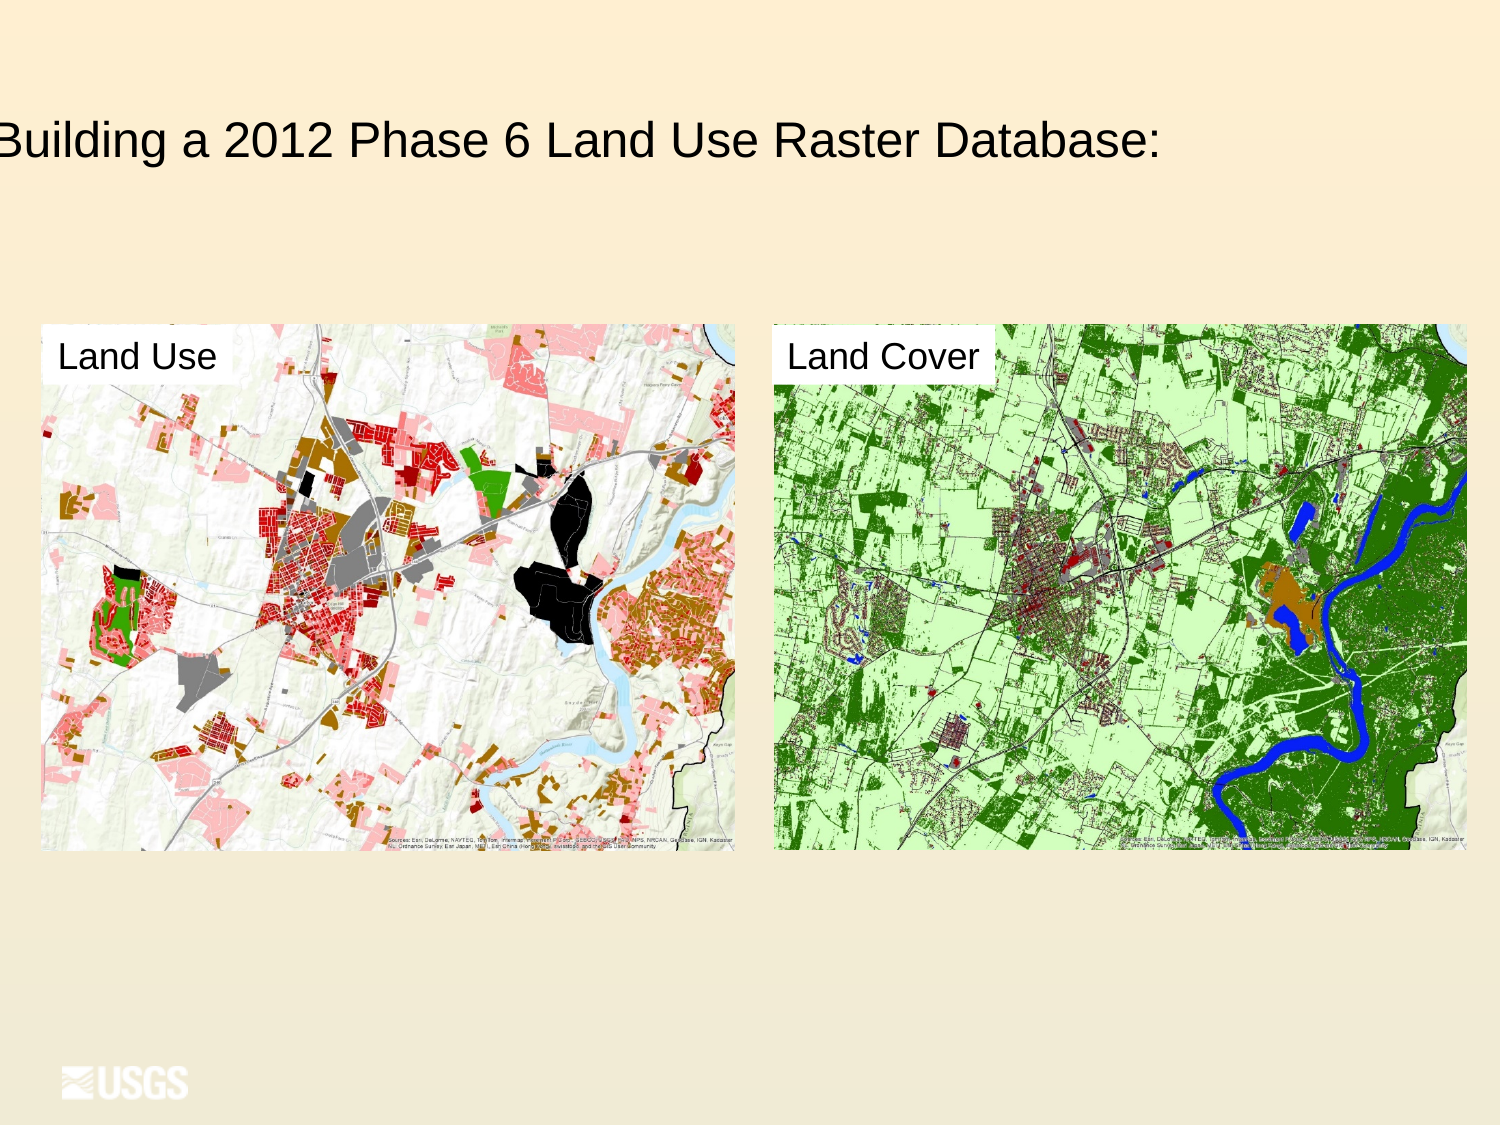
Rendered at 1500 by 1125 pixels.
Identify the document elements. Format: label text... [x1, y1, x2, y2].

picture [774, 324, 1467, 851]
picture [41, 324, 735, 852]
text_box Building a 2012 Phase 6 Land Use Raster Database: [0, 99, 1178, 175]
